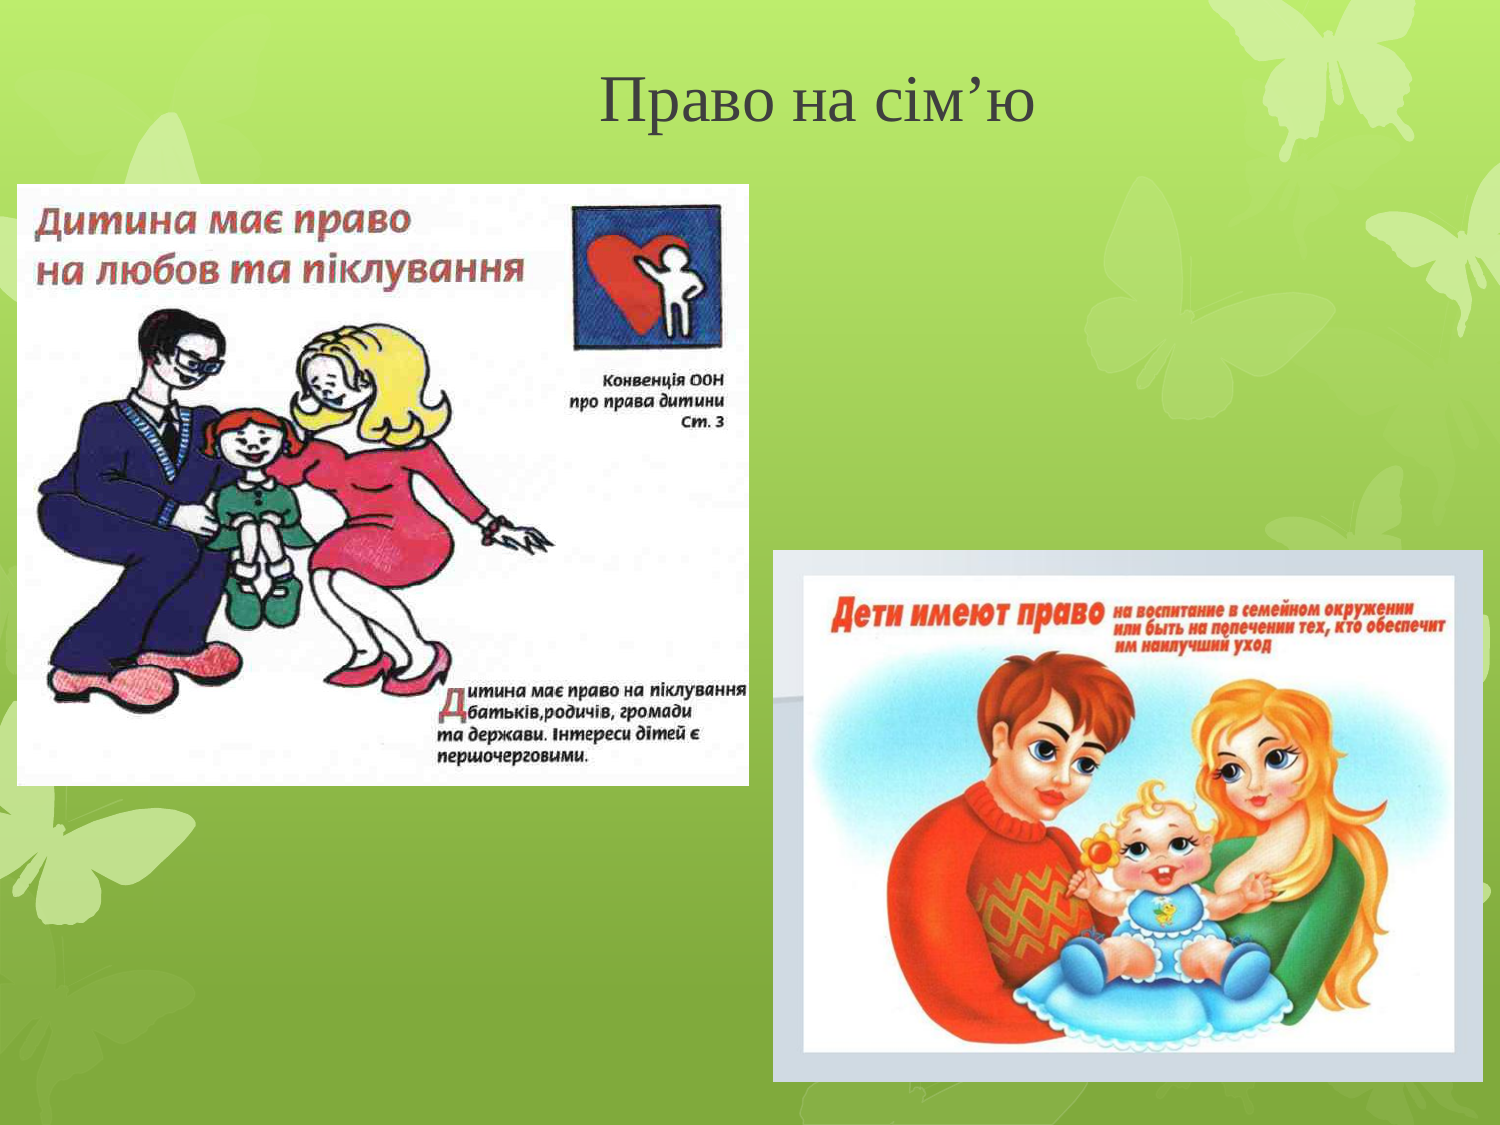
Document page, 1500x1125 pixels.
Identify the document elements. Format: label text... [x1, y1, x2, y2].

picture [773, 550, 1483, 1082]
picture [17, 184, 749, 787]
title Право на сім’ю [584, 19, 1069, 171]
